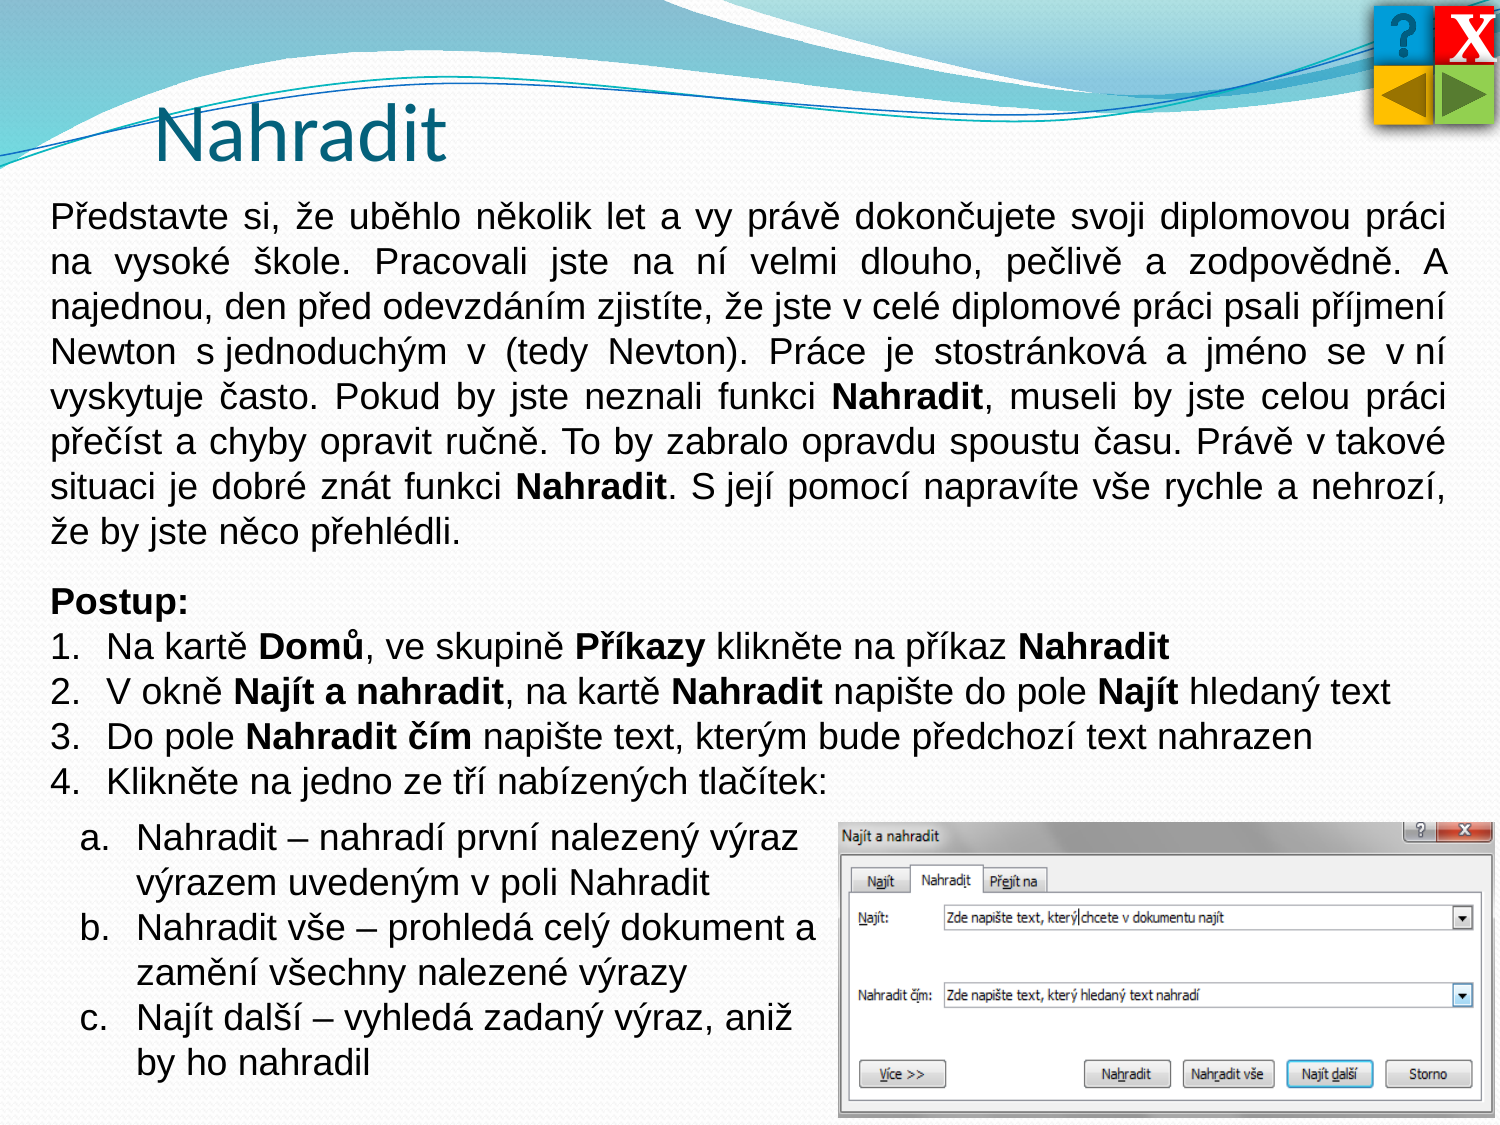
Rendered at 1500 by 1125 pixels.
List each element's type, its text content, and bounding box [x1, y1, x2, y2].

title Nahradit [153, 90, 1240, 179]
text_box Nahradit – nahradí první nalezený výraz výrazem uvedeným v poli Nahradit Nahradit vše – prohledá celý dokument a zamění všechny nalezené výrazy Najít další – vyhledá zadaný výraz, aniž by ho nahradil [64, 806, 839, 1091]
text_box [1373, 5, 1495, 125]
picture [838, 822, 1495, 1118]
text_box Představte si, že uběhlo několik let a vy právě dokončujete svoji diplomovou práci na vysoké škole. Pracovali jste na ní velmi dlouho, pečlivě a zodpovědně. A najednou, den před odevzdáním zjistíte, že jste v celé diplomové práci psali příjmení Newton s jednoduchým v (tedy Nevton). Práce je stostránková a jméno se v ní vyskytuje často. Pokud by jste neznali funkci Nahradit, museli by jste celou práci přečíst a chyby opravit ručně. To by zabralo opravdu spoustu času. Právě v takové situaci je dobré znát funkci Nahradit. S její pomocí napravíte vše rychle a nehrozí, že by jste něco přehlédli. Postup: Na kartě Domů, ve skupině Příkazy klikněte na příkaz Nahradit V okně Najít a nahradit, na kartě Nahradit napište do pole Najít hledaný text Do pole Nahradit čím napište text, kterým bude předchozí text nahrazen Klikněte na jedno ze tří nabízených tlačítek: [35, 184, 1462, 810]
